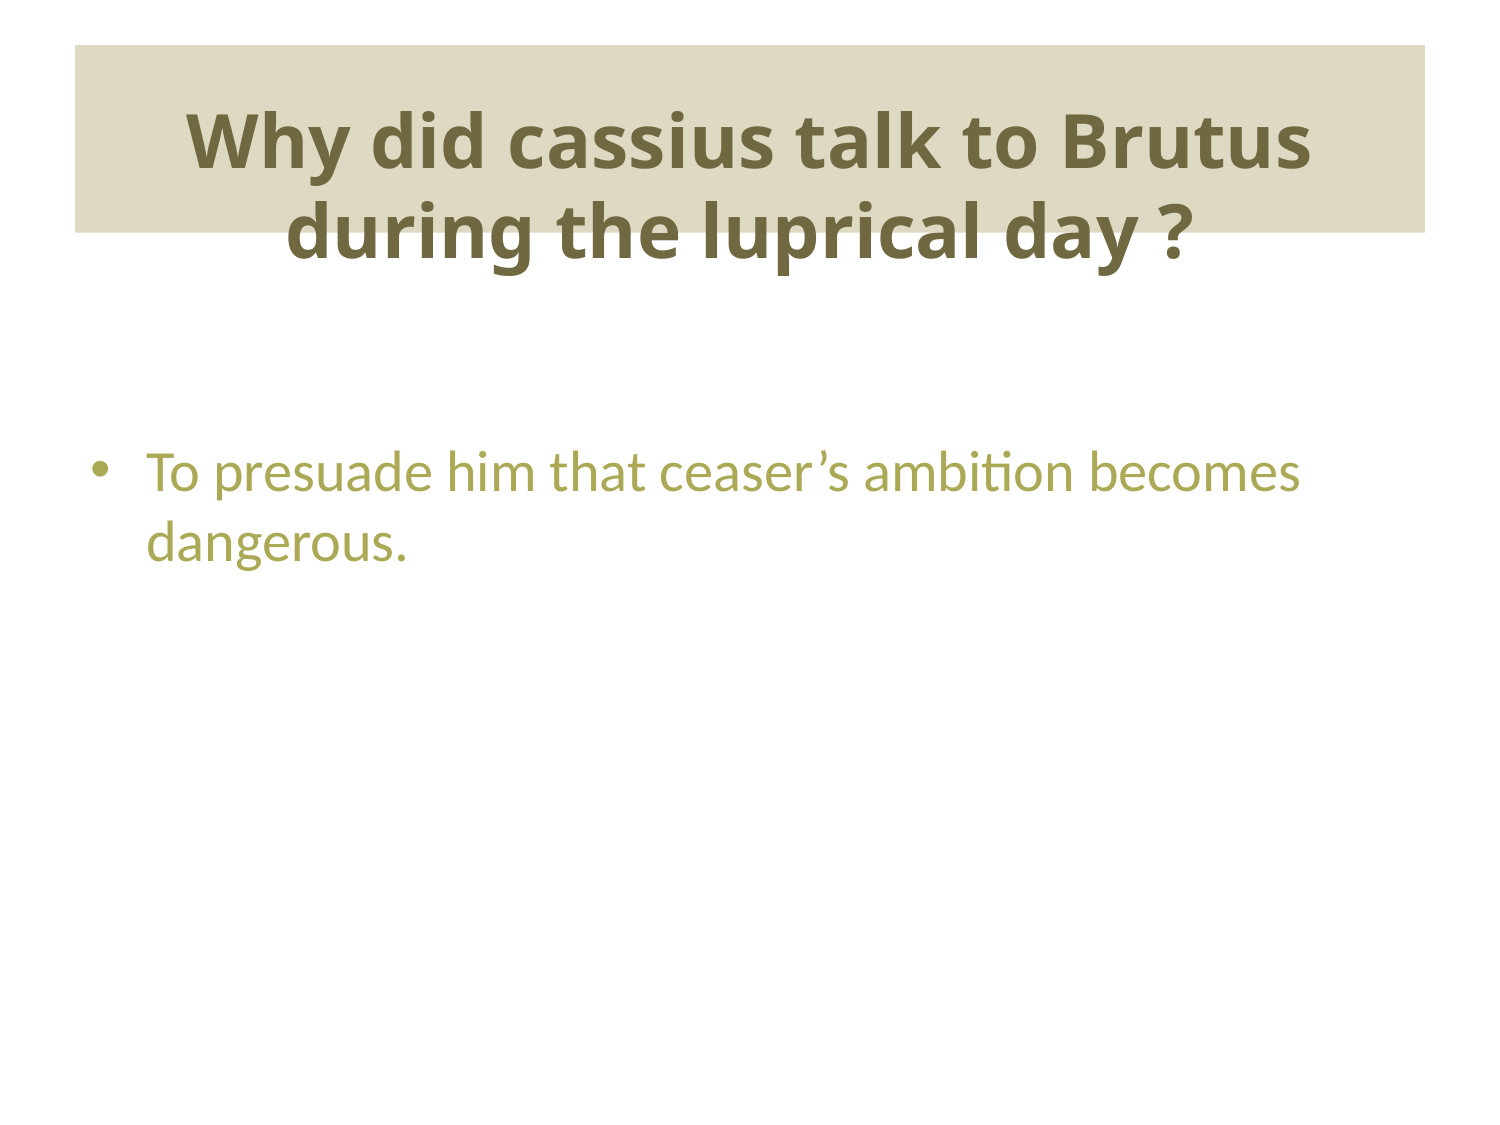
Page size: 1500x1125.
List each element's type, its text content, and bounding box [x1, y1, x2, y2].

title Why did cassius talk to Brutus during the luprical day ? [75, 45, 1425, 233]
list To presuade him that ceaser’s ambition becomes dangerous. [75, 262, 1425, 1005]
